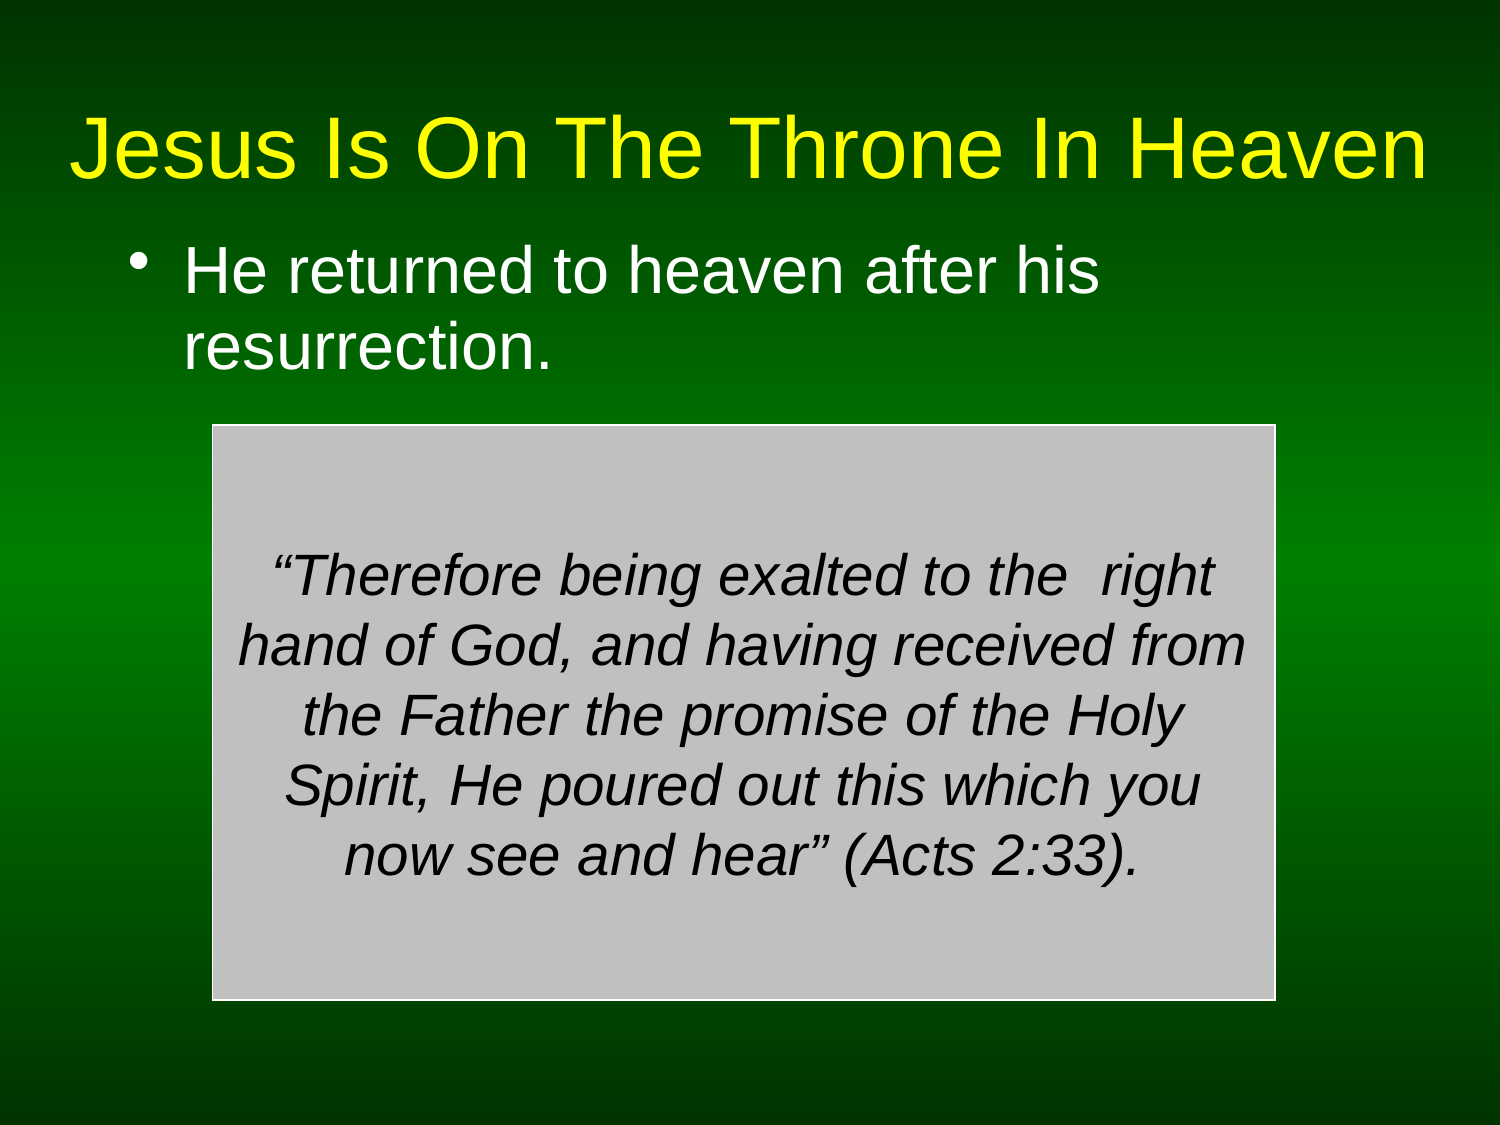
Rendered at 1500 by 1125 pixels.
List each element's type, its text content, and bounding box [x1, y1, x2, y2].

title Jesus Is On The Throne In Heaven [37, 50, 1463, 238]
text_box “Therefore being exalted to the right hand of God, and having received from the Father the promise of the Holy Spirit, He poured out this which you now see and hear” (Acts 2:33). [212, 425, 1275, 1000]
list He returned to heaven after his resurrection. [112, 224, 1463, 1125]
